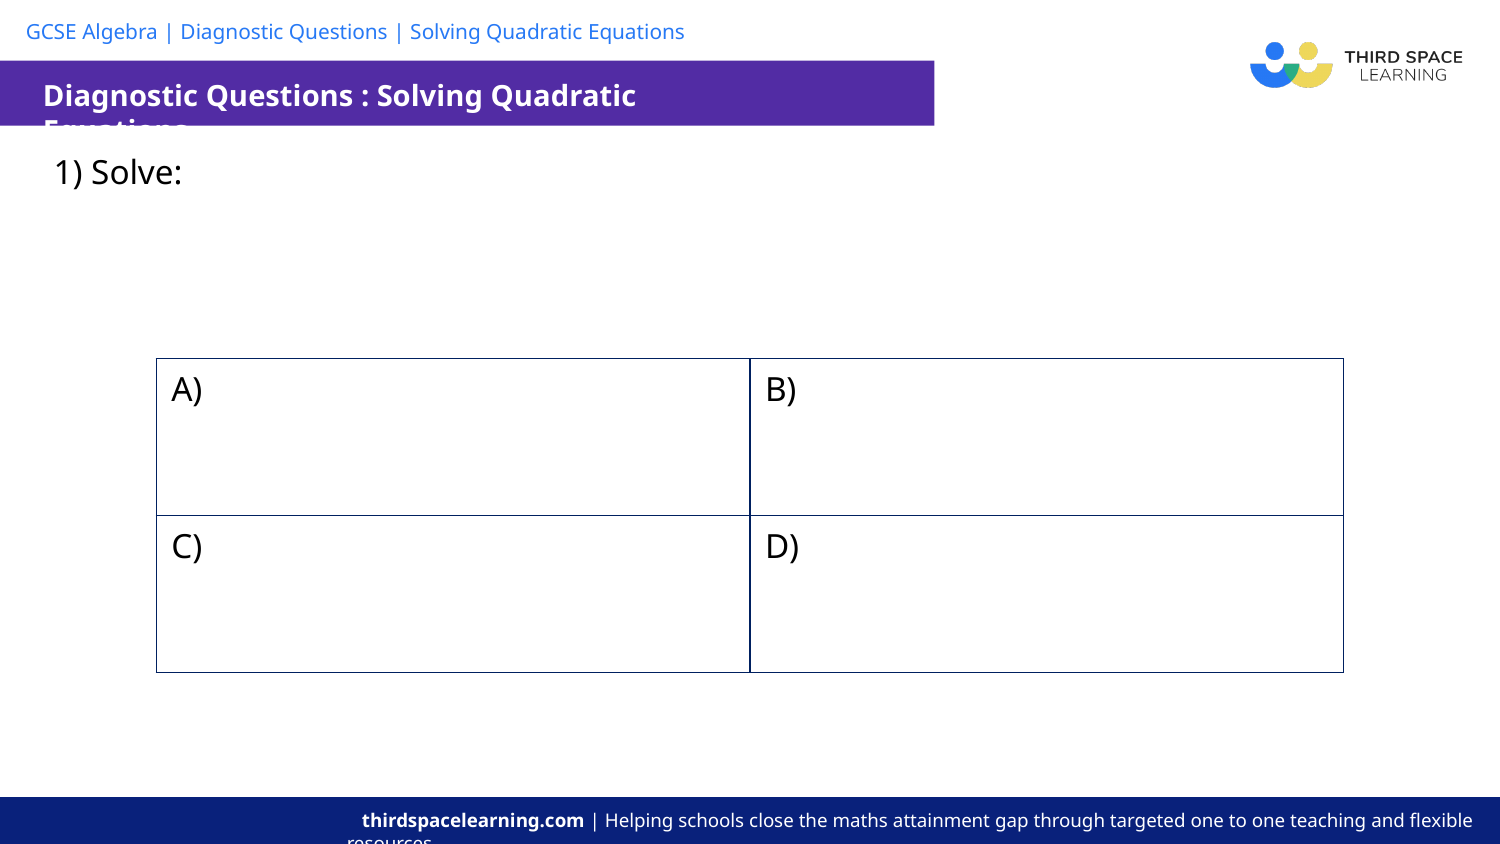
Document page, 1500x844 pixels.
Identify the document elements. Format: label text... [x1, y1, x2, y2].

text_box Diagnostic Questions : Solving Quadratic Equations [27, 61, 778, 141]
picture [1250, 33, 1465, 99]
